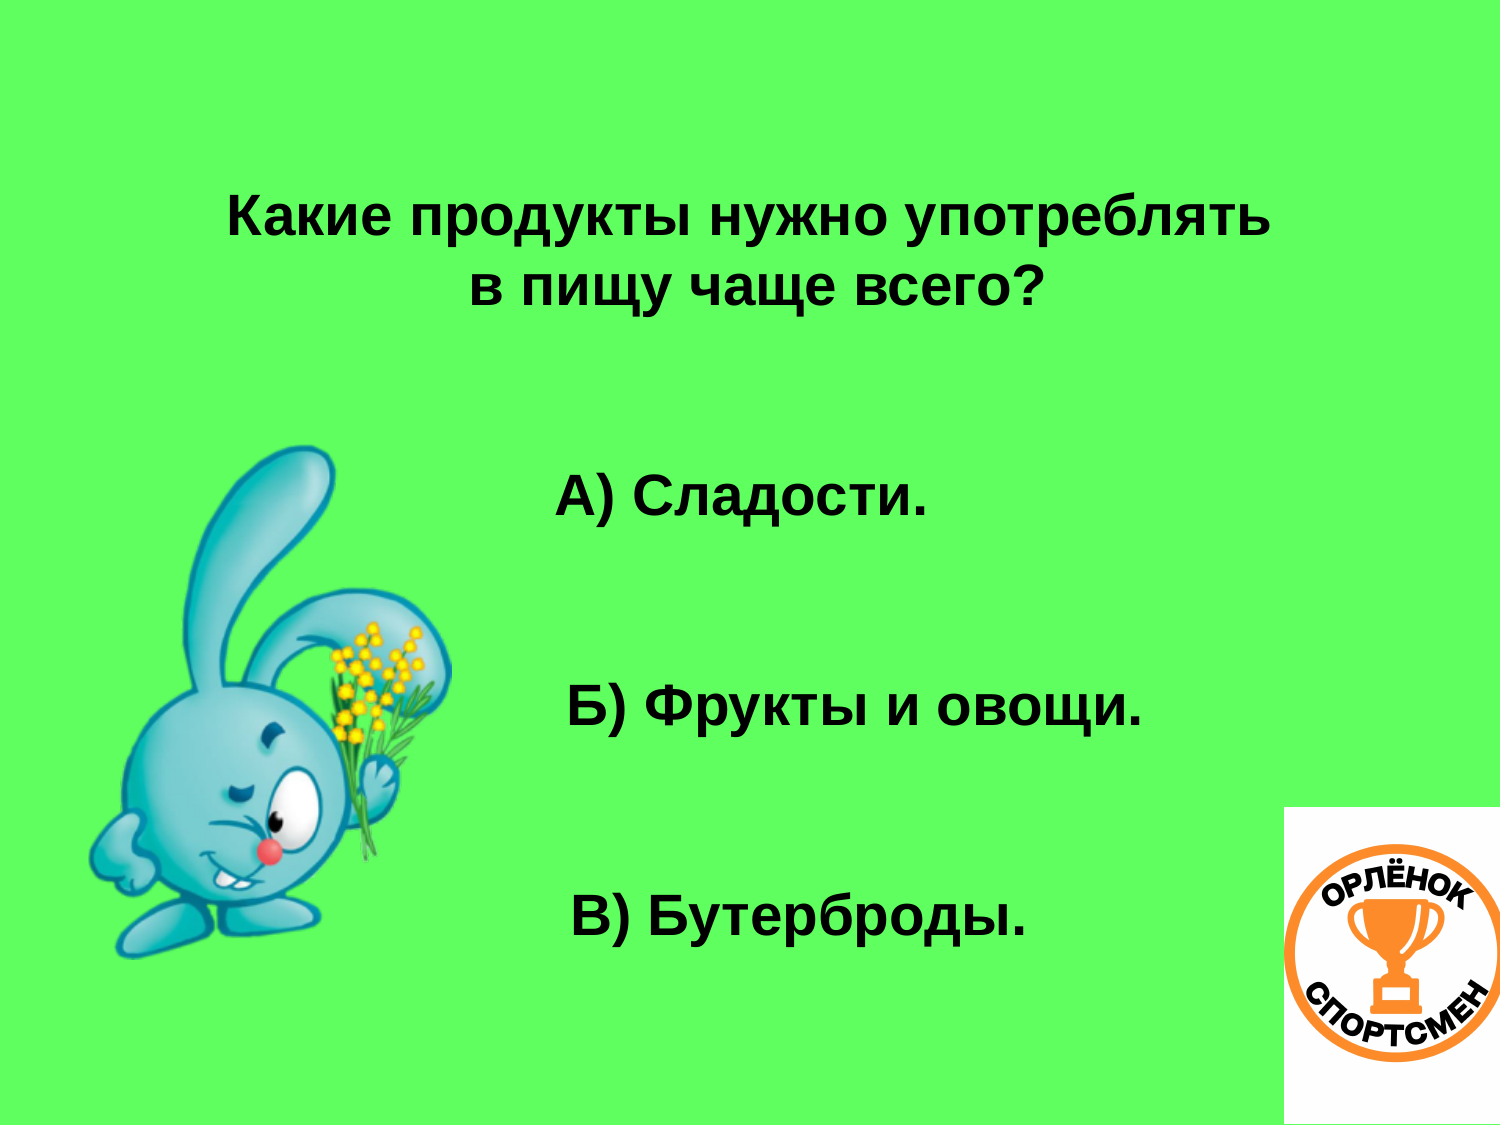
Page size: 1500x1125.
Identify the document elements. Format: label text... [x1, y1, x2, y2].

picture [1283, 807, 1500, 1124]
text_box Какие продукты нужно употреблять в пищу чаще всего? А) Сладости. Б) Фрукты и овощи. В) Бутерброды. [0, 0, 1500, 1125]
picture [88, 444, 452, 960]
